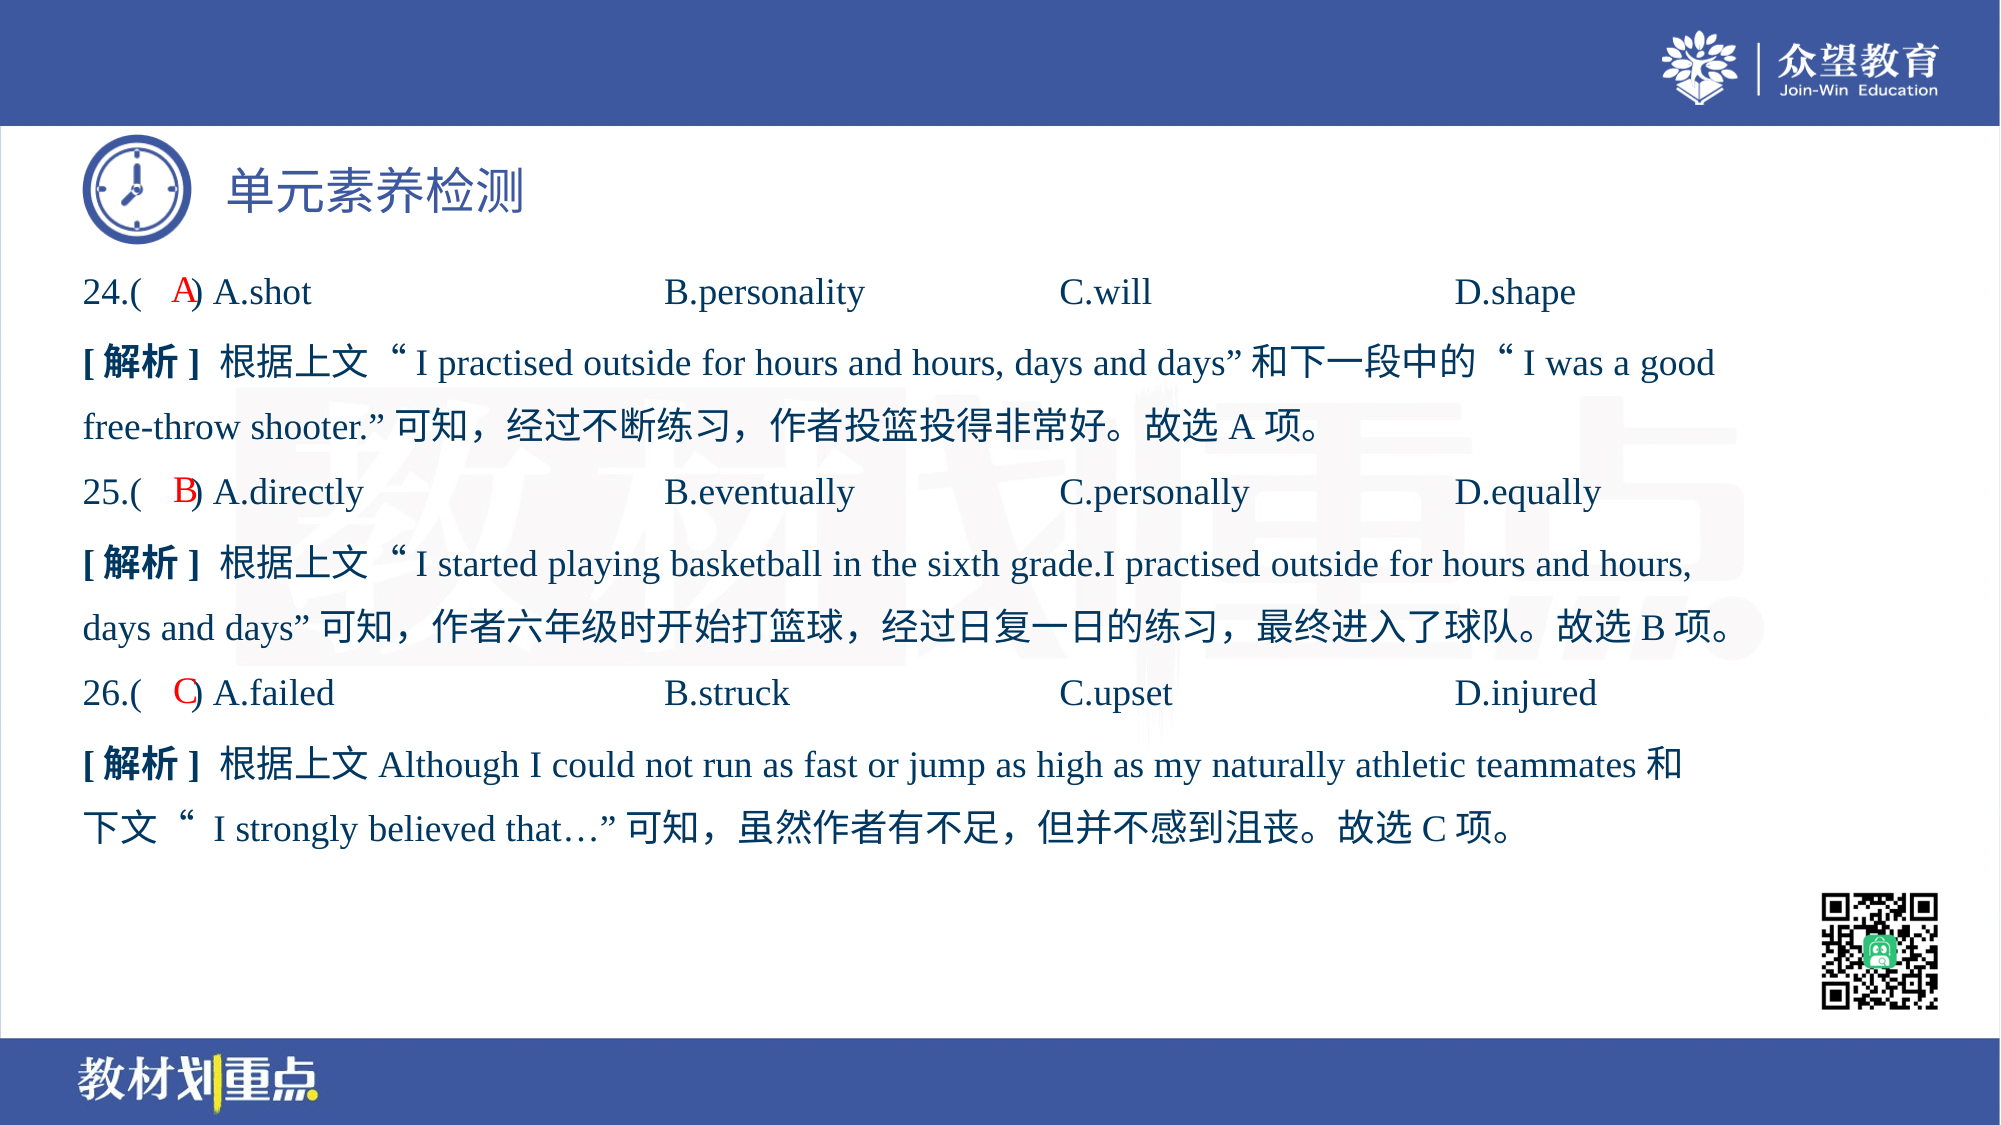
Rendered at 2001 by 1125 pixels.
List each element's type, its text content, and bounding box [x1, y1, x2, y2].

text_box [解析] 根据上文Although I could not run as fast or jump as high as my naturally athletic teammates和 下文“ I strongly believed that…”可知，虽然作者有不足，但并不感到沮丧。故选C项。 [82, 715, 1817, 843]
text_box A [157, 245, 212, 304]
text_box 25.( ) A.directly B.eventually C.personally D.equally [82, 447, 1817, 506]
text_box [解析] 根据上文“I started playing basketball in the sixth grade.I practised outside for hours and hours, days and days”可知，作者六年级时开始打篮球，经过日复一日的练习，最终进入了球队。故选B项。 [82, 514, 1817, 642]
text_box C [159, 646, 212, 705]
picture [0, 0, 2000, 1125]
text_box 24.( ) A.shot B.personality C.will D.shape [82, 247, 1817, 306]
text_box [解析] 根据上文“I practised outside for hours and hours, days and days”和下一段中的“I was a good free-throw shooter.”可知，经过不断练习，作者投篮投得非常好。故选A项。 [82, 313, 1817, 441]
text_box B [159, 445, 212, 504]
text_box 26.( ) A.failed B.struck C.upset D.injured [82, 648, 1817, 707]
